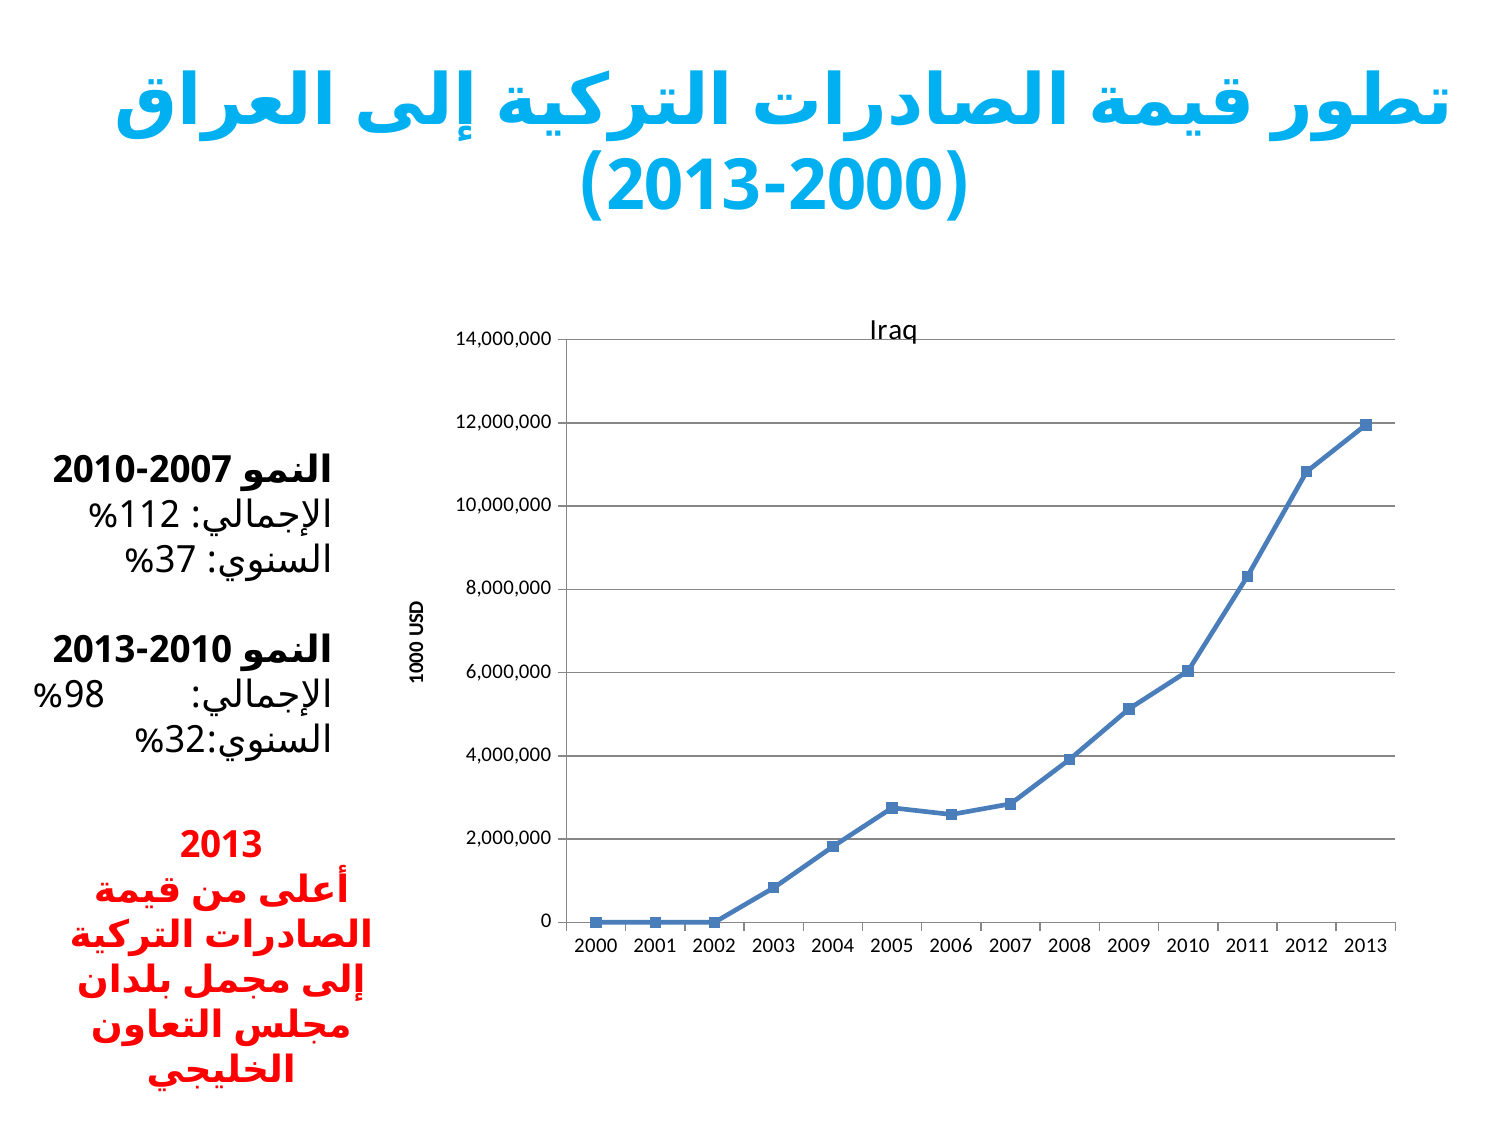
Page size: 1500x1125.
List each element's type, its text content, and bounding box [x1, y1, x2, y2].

text_box النمو 2007-2010 الإجمالي: 112% السنوي: 37% النمو 2010-2013 الإجمالي: 98% السنوي: 32% [0, 437, 348, 768]
chart [374, 287, 1413, 988]
title تطور قيمة الصادرات التركية إلى العراق (2000-2013) [75, 45, 1475, 233]
text_box 2013 أعلى من قيمة الصادرات التركية إلى مجمل بلدان مجلس التعاون الخليجي [37, 812, 406, 1098]
